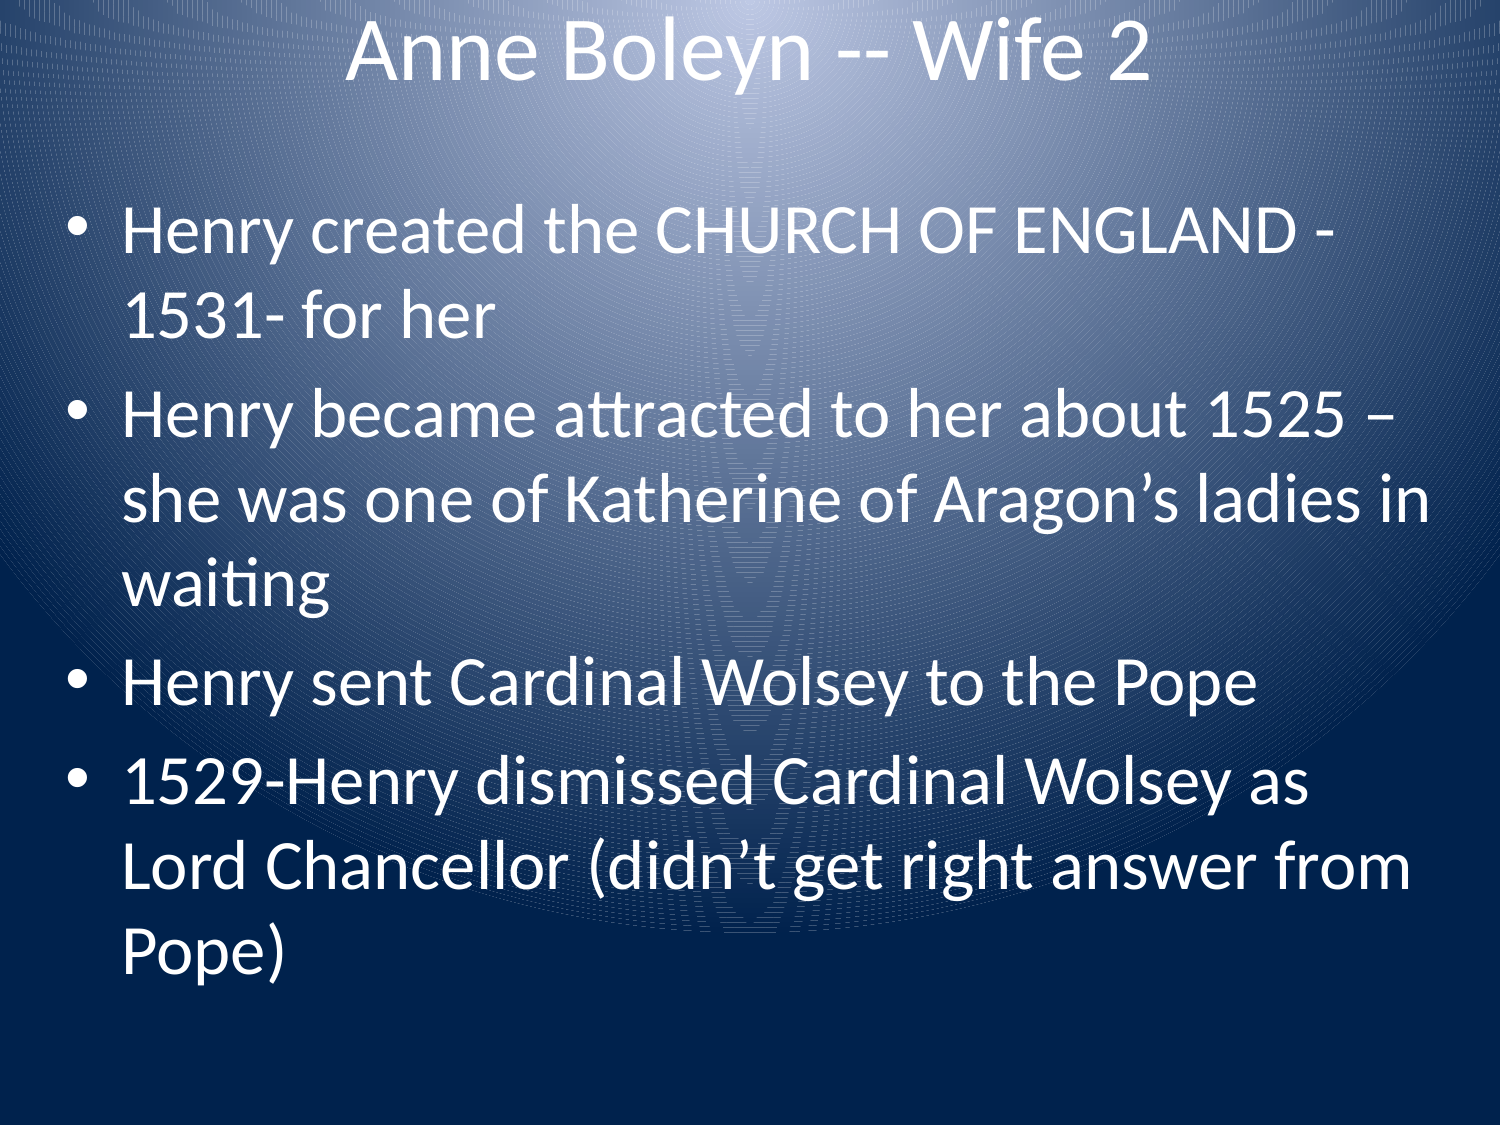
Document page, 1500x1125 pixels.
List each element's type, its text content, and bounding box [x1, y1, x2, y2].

list Henry created the CHURCH OF ENGLAND -1531- for her Henry became attracted to her about 1525 – she was one of Katherine of Aragon’s ladies in waiting Henry sent Cardinal Wolsey to the Pope 1529-Henry dismissed Cardinal Wolsey as Lord Chancellor (didn’t get right answer from Pope) [50, 174, 1450, 1125]
title Anne Boleyn -- Wife 2 [75, 0, 1425, 138]
